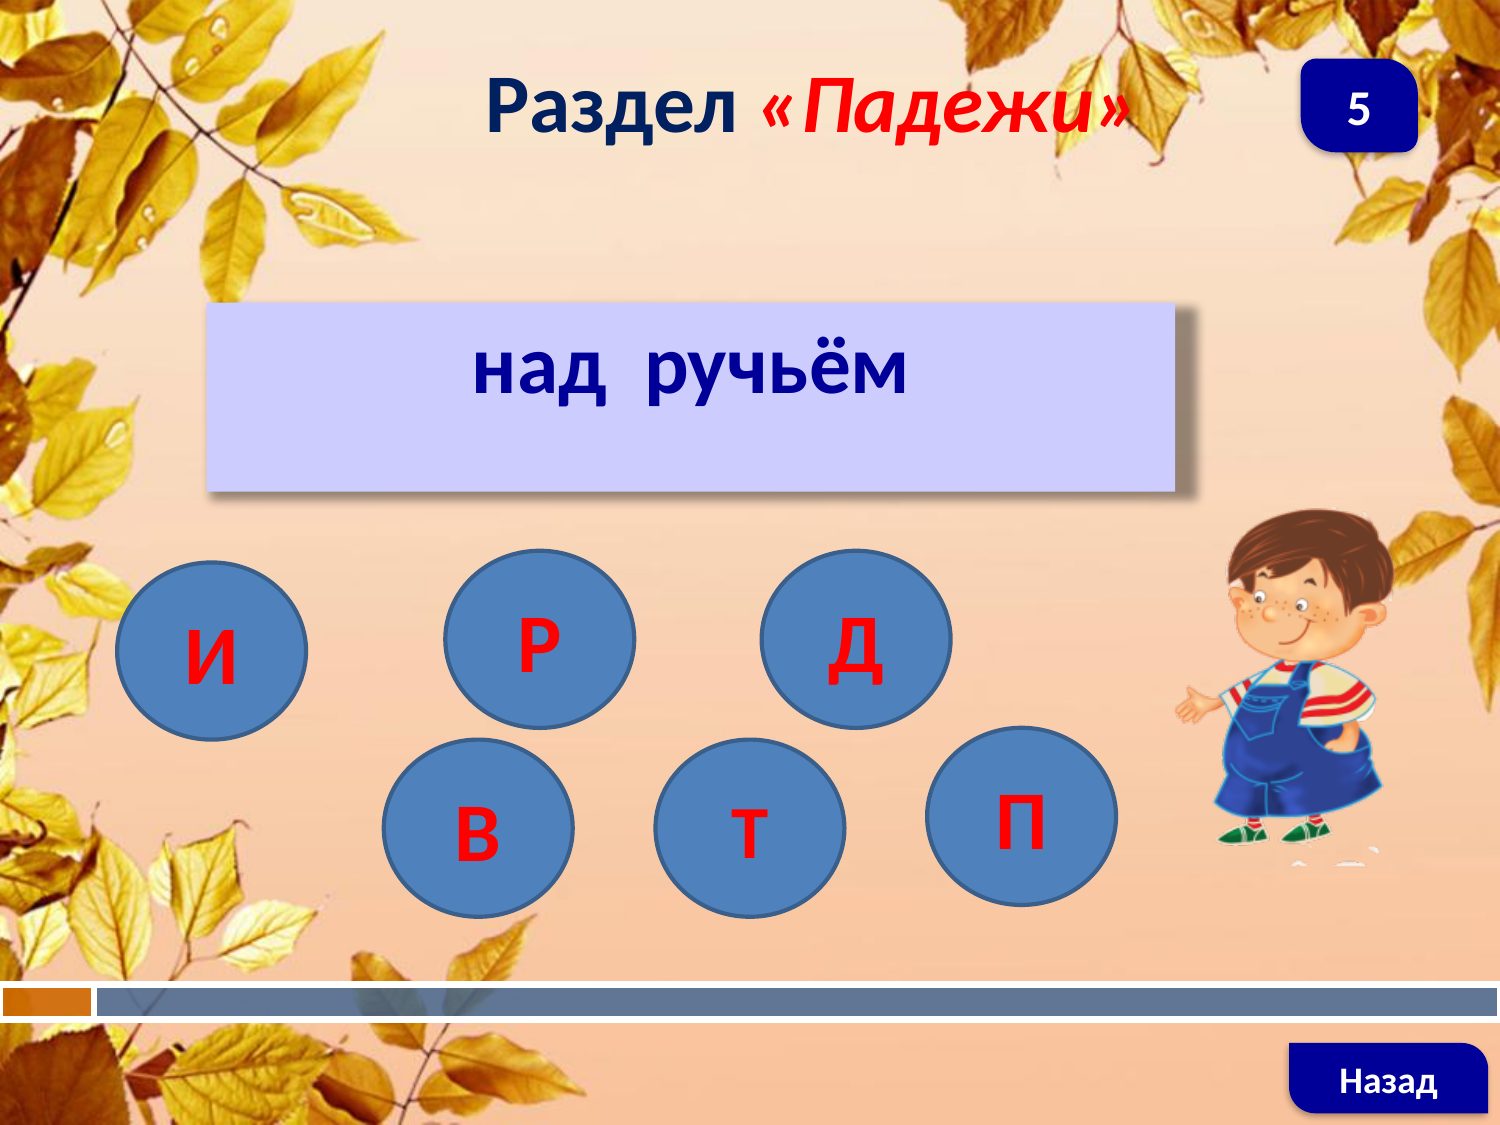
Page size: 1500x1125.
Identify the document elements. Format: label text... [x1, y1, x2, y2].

text_box 5 [1300, 58, 1418, 153]
picture [0, 0, 1500, 982]
text_box [0, 982, 92, 1022]
text_box Раздел «Падежи» [360, 46, 1266, 153]
text_box И [115, 560, 309, 742]
picture [0, 1022, 1500, 1125]
text_box Р [443, 548, 637, 731]
text_box Т [653, 737, 847, 919]
text_box П [925, 725, 1119, 908]
text_box Назад [1289, 1042, 1489, 1114]
list над ручьём [206, 302, 1176, 492]
text_box [92, 982, 1500, 1022]
text_box Д [759, 548, 953, 731]
text_box В [381, 737, 575, 919]
